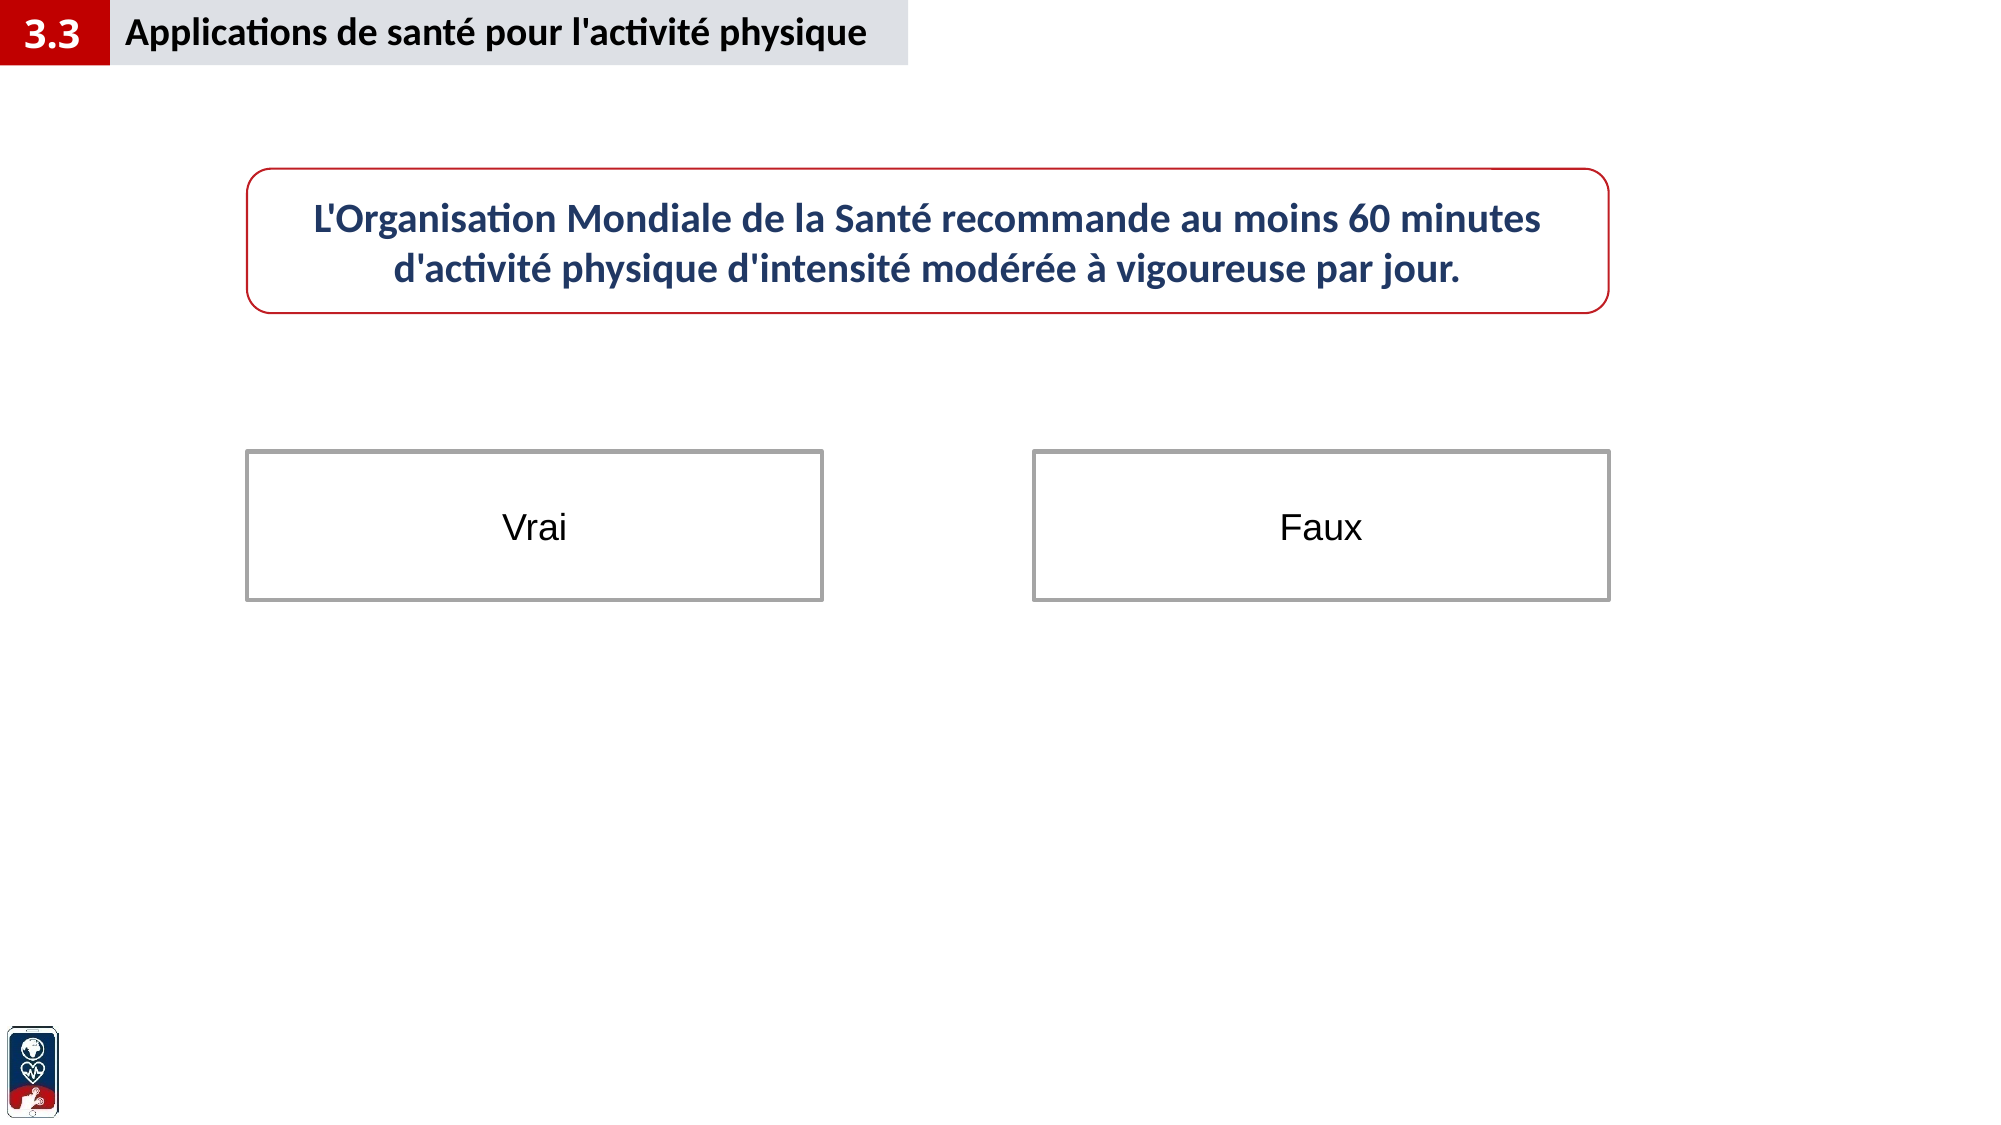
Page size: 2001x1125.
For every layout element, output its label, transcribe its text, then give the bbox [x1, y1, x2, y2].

picture [7, 1026, 59, 1118]
text_box L'Organisation Mondiale de la Santé recommande au moins 60 minutes d'activité physique d'intensité modérée à vigoureuse par jour. [246, 168, 1609, 314]
text_box [0, 0, 110, 66]
text_box Vrai [245, 449, 824, 602]
text_box 3.3 [9, 9, 102, 56]
text_box Applications de santé pour l'activité physique [110, 0, 909, 66]
text_box Faux [1032, 449, 1611, 602]
